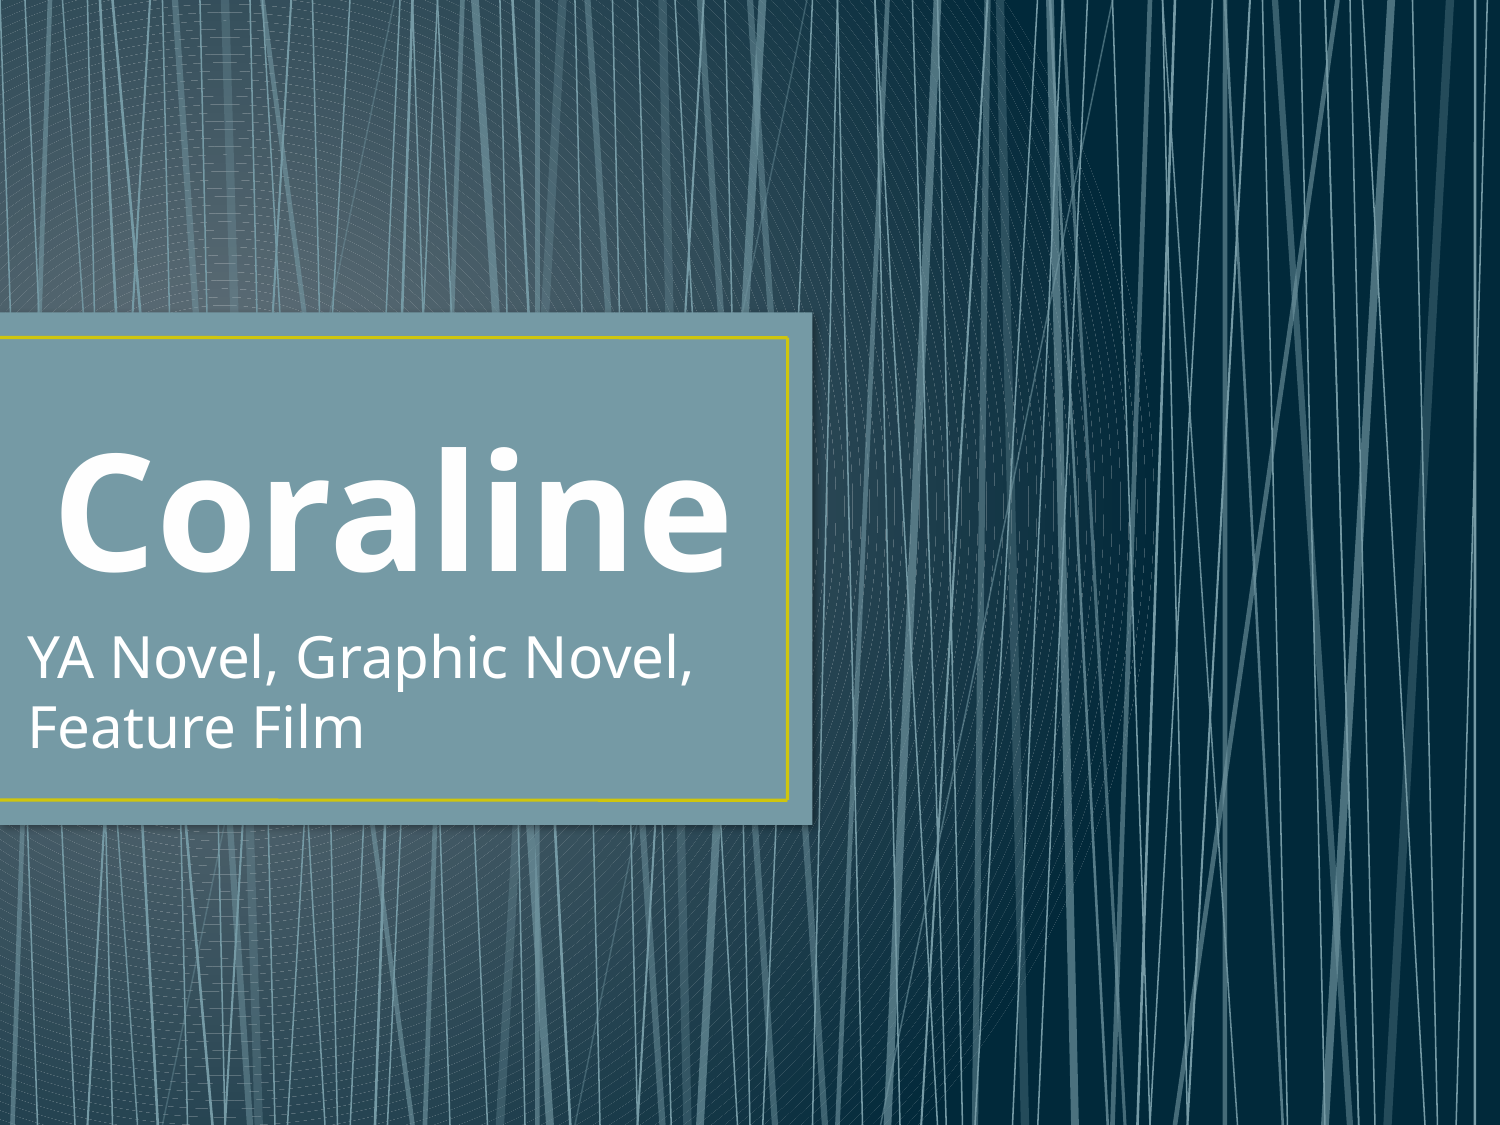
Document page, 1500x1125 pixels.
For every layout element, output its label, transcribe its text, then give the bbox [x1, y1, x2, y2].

subtitle YA Novel, Graphic Novel, Feature Film [12, 612, 775, 788]
title Coraline [37, 349, 763, 612]
